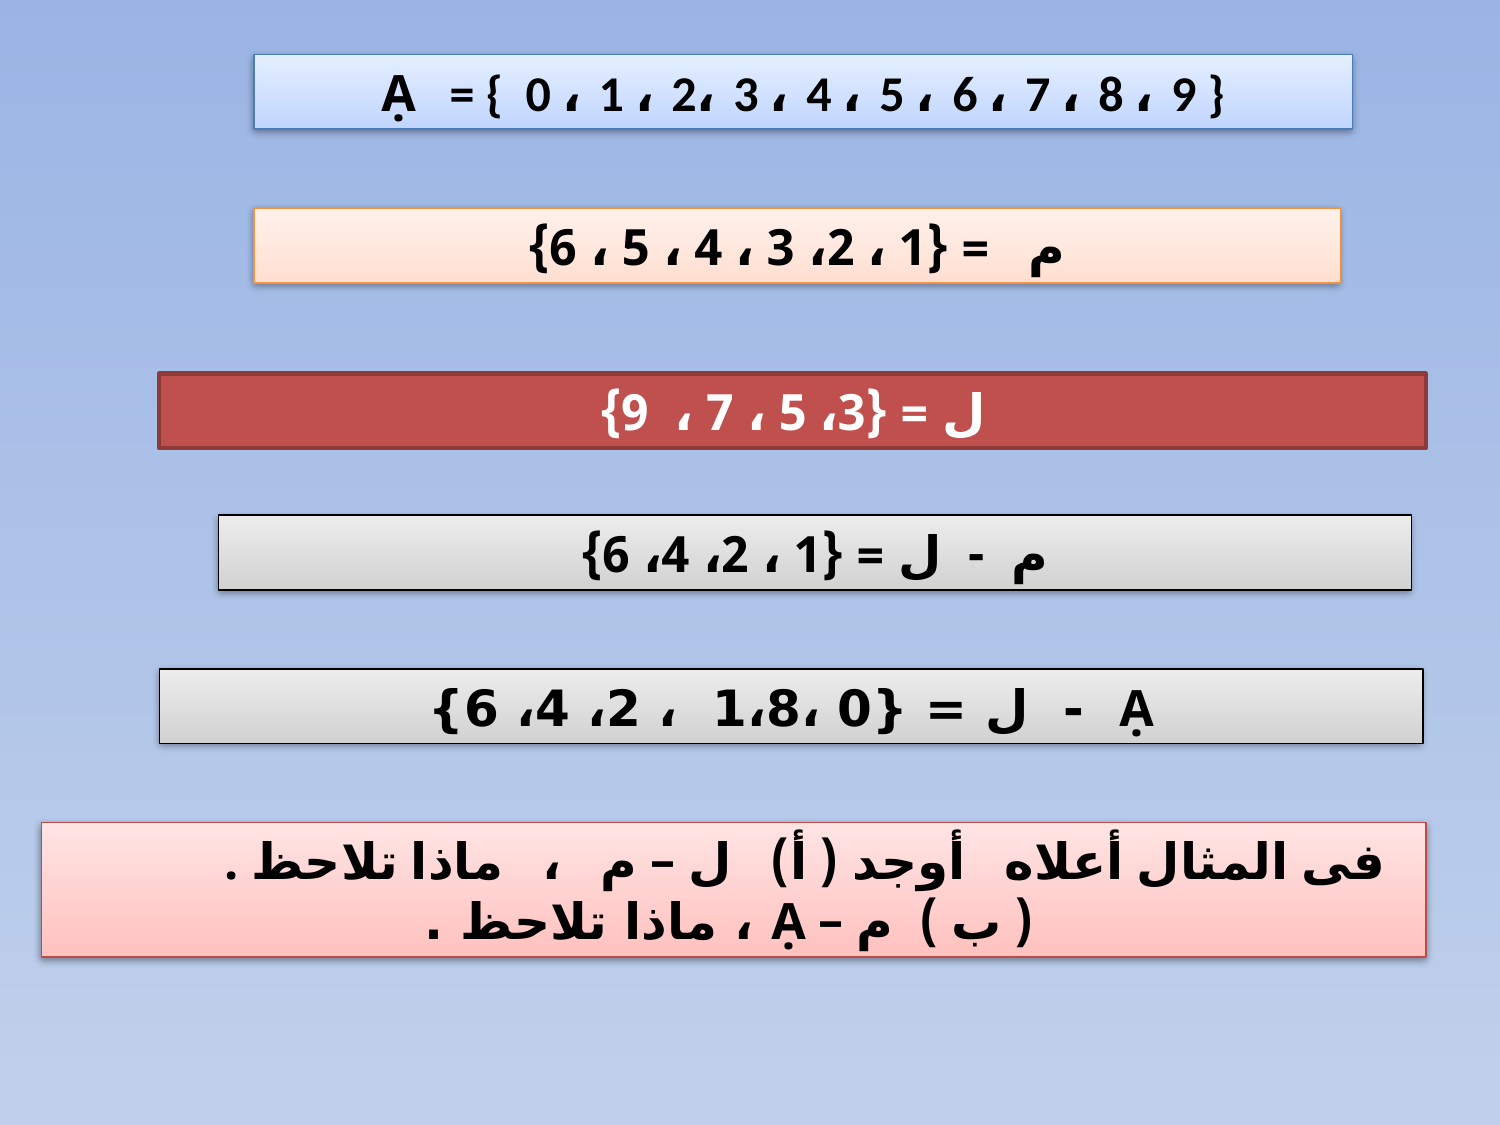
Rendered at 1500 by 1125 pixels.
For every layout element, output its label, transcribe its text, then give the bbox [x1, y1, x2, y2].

text_box م - ل = {1 ، 2، 4، 6} [218, 514, 1412, 591]
text_box Ạ = { 0 ، 1 ، 2، 3 ، 4 ، 5 ، 6 ، 7 ، 8 ، 9 } [253, 54, 1353, 130]
text_box فى المثال أعلاه أوجد ( أ) ل – م ، ماذا تلاحظ . ( ب ) م – Ạ ، ماذا تلاحظ . [41, 822, 1427, 958]
text_box Ạ - ل = {0 ،1،8 ، 2، 4، 6} [159, 668, 1424, 744]
text_box ل = {3، 5 ، 7 ، 9} [157, 371, 1428, 450]
text_box م = {1 ، 2، 3 ، 4 ، 5 ، 6} [253, 207, 1341, 284]
